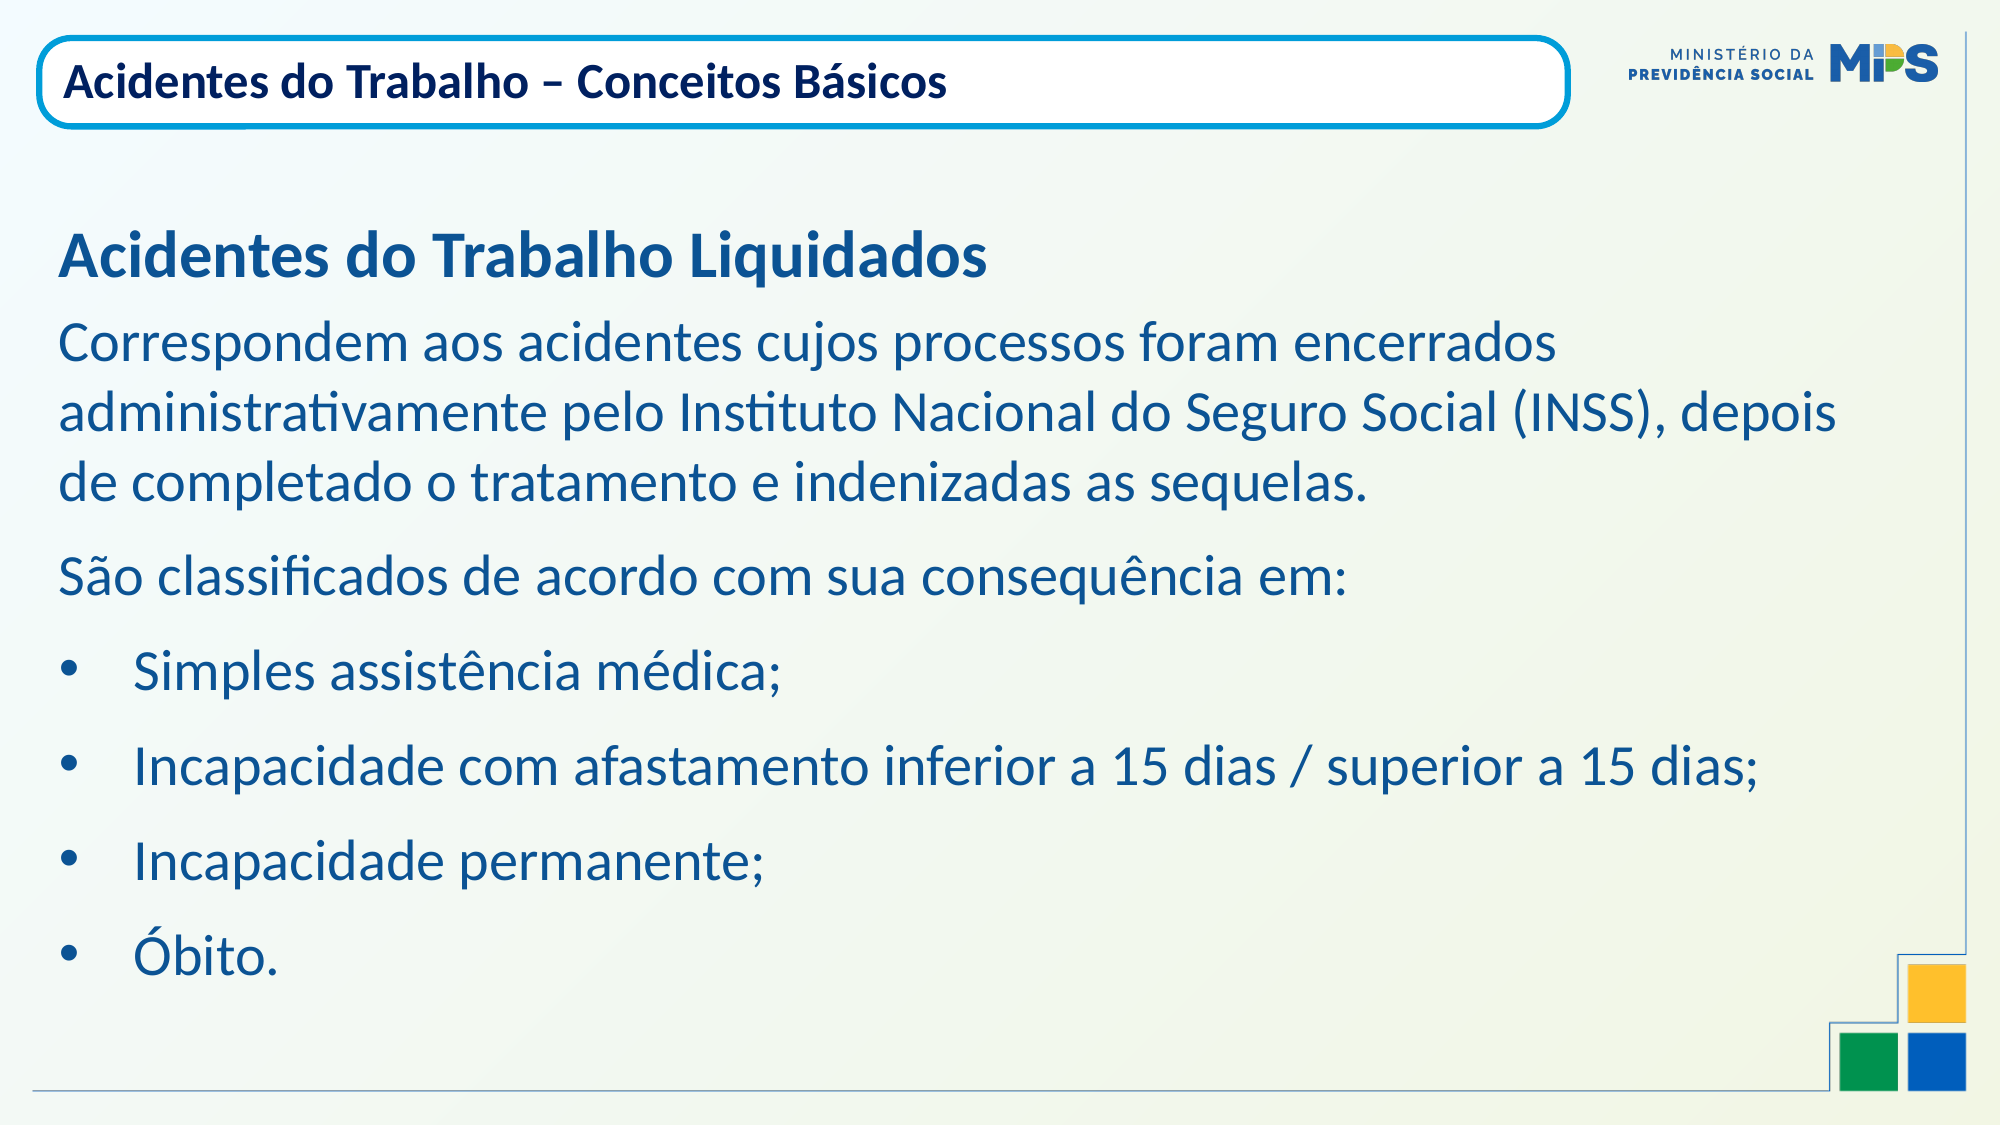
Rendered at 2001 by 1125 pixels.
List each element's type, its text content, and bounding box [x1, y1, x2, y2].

text_box Acidentes do Trabalho Liquidados Correspondem aos acidentes cujos processos foram encerrados administrativamente pelo Instituto Nacional do Seguro Social (INSS), depois de completado o tratamento e indenizadas as sequelas. São classificados de acordo com sua consequência em: Simples assistência médica; Incapacidade com afastamento inferior a 15 dias / superior a 15 dias; Incapacidade permanente; Óbito. [51, 201, 1902, 1095]
text_box Acidentes do Trabalho – Conceitos Básicos [37, 35, 1570, 129]
picture [0, 0, 2000, 1125]
